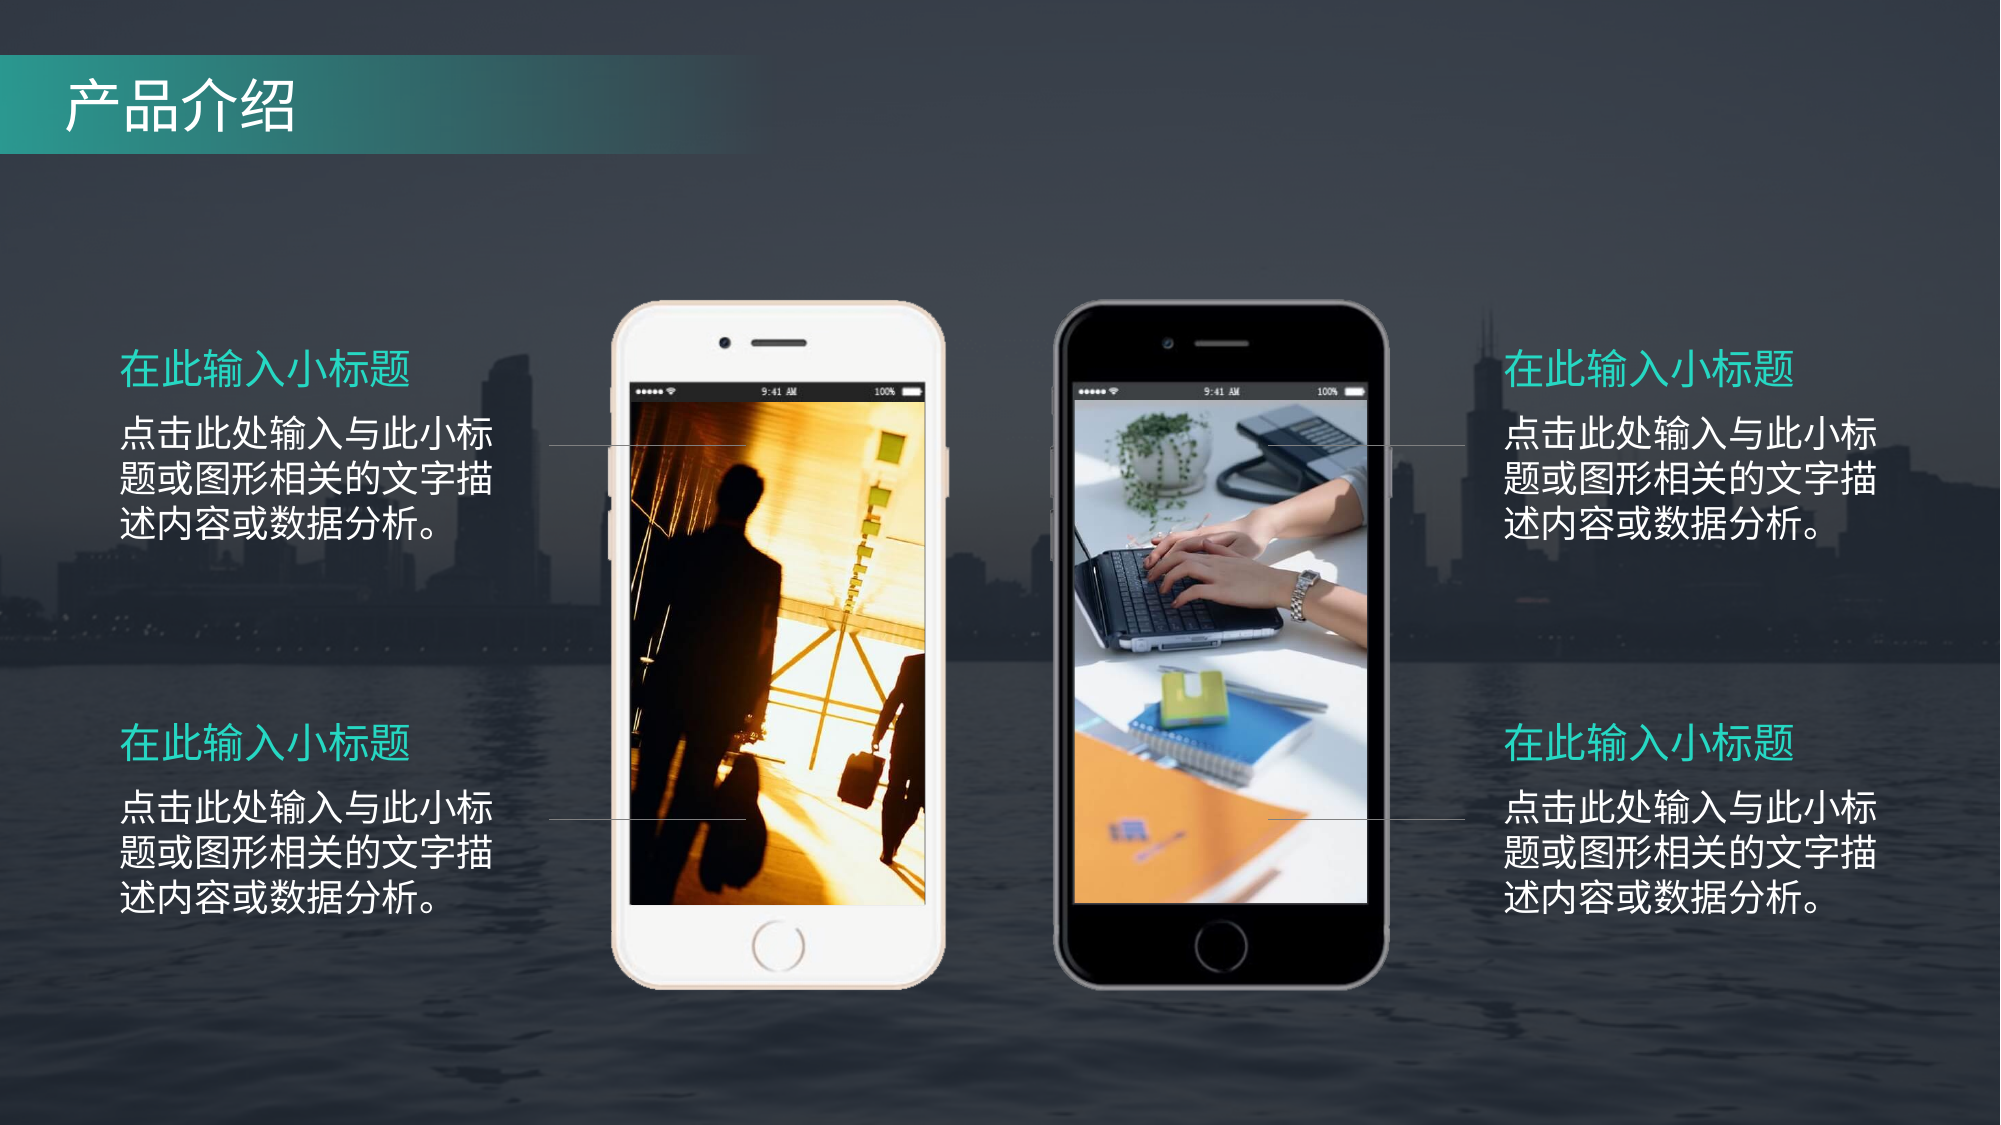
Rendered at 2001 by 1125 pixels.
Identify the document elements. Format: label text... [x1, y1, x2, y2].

text_box 在此输入小标题 [1488, 335, 1924, 401]
text_box 点击此处输入与此小标题或图形相关的文字描述内容或数据分析。 [104, 776, 541, 927]
text_box 在此输入小标题 [104, 335, 541, 401]
text_box 在此输入小标题 [1488, 709, 1924, 775]
text_box 点击此处输入与此小标题或图形相关的文字描述内容或数据分析。 [1488, 402, 1924, 553]
picture [1050, 299, 1393, 991]
title 产品介绍 [47, 61, 314, 148]
text_box 点击此处输入与此小标题或图形相关的文字描述内容或数据分析。 [104, 402, 541, 553]
picture [607, 299, 950, 991]
text_box 在此输入小标题 [104, 709, 541, 775]
text_box 点击此处输入与此小标题或图形相关的文字描述内容或数据分析。 [1488, 776, 1924, 927]
